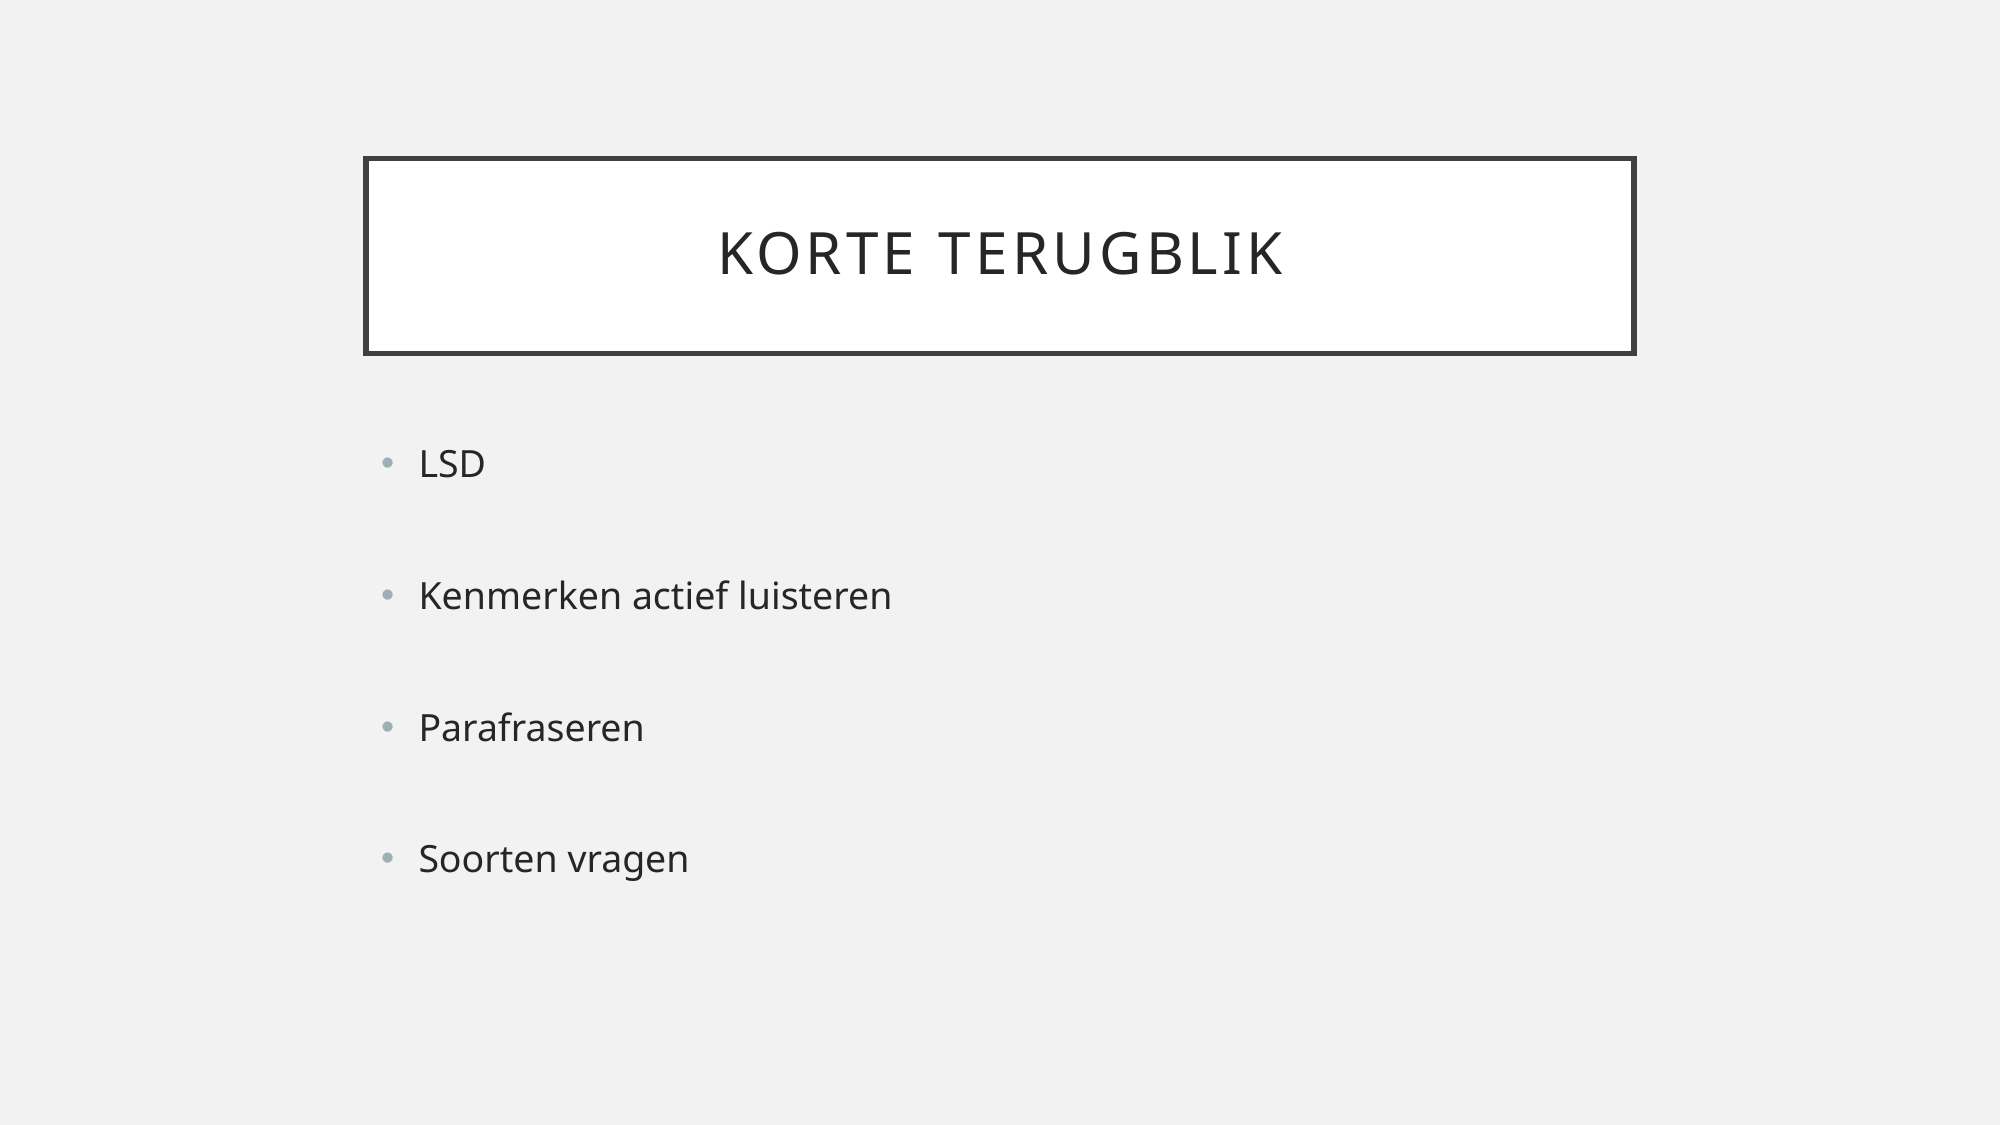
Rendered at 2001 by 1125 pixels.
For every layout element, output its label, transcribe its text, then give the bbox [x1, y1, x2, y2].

list LSD Kenmerken actief luisteren Parafraseren Soorten vragen [366, 432, 1634, 942]
title Korte terugblik [363, 156, 1637, 356]
